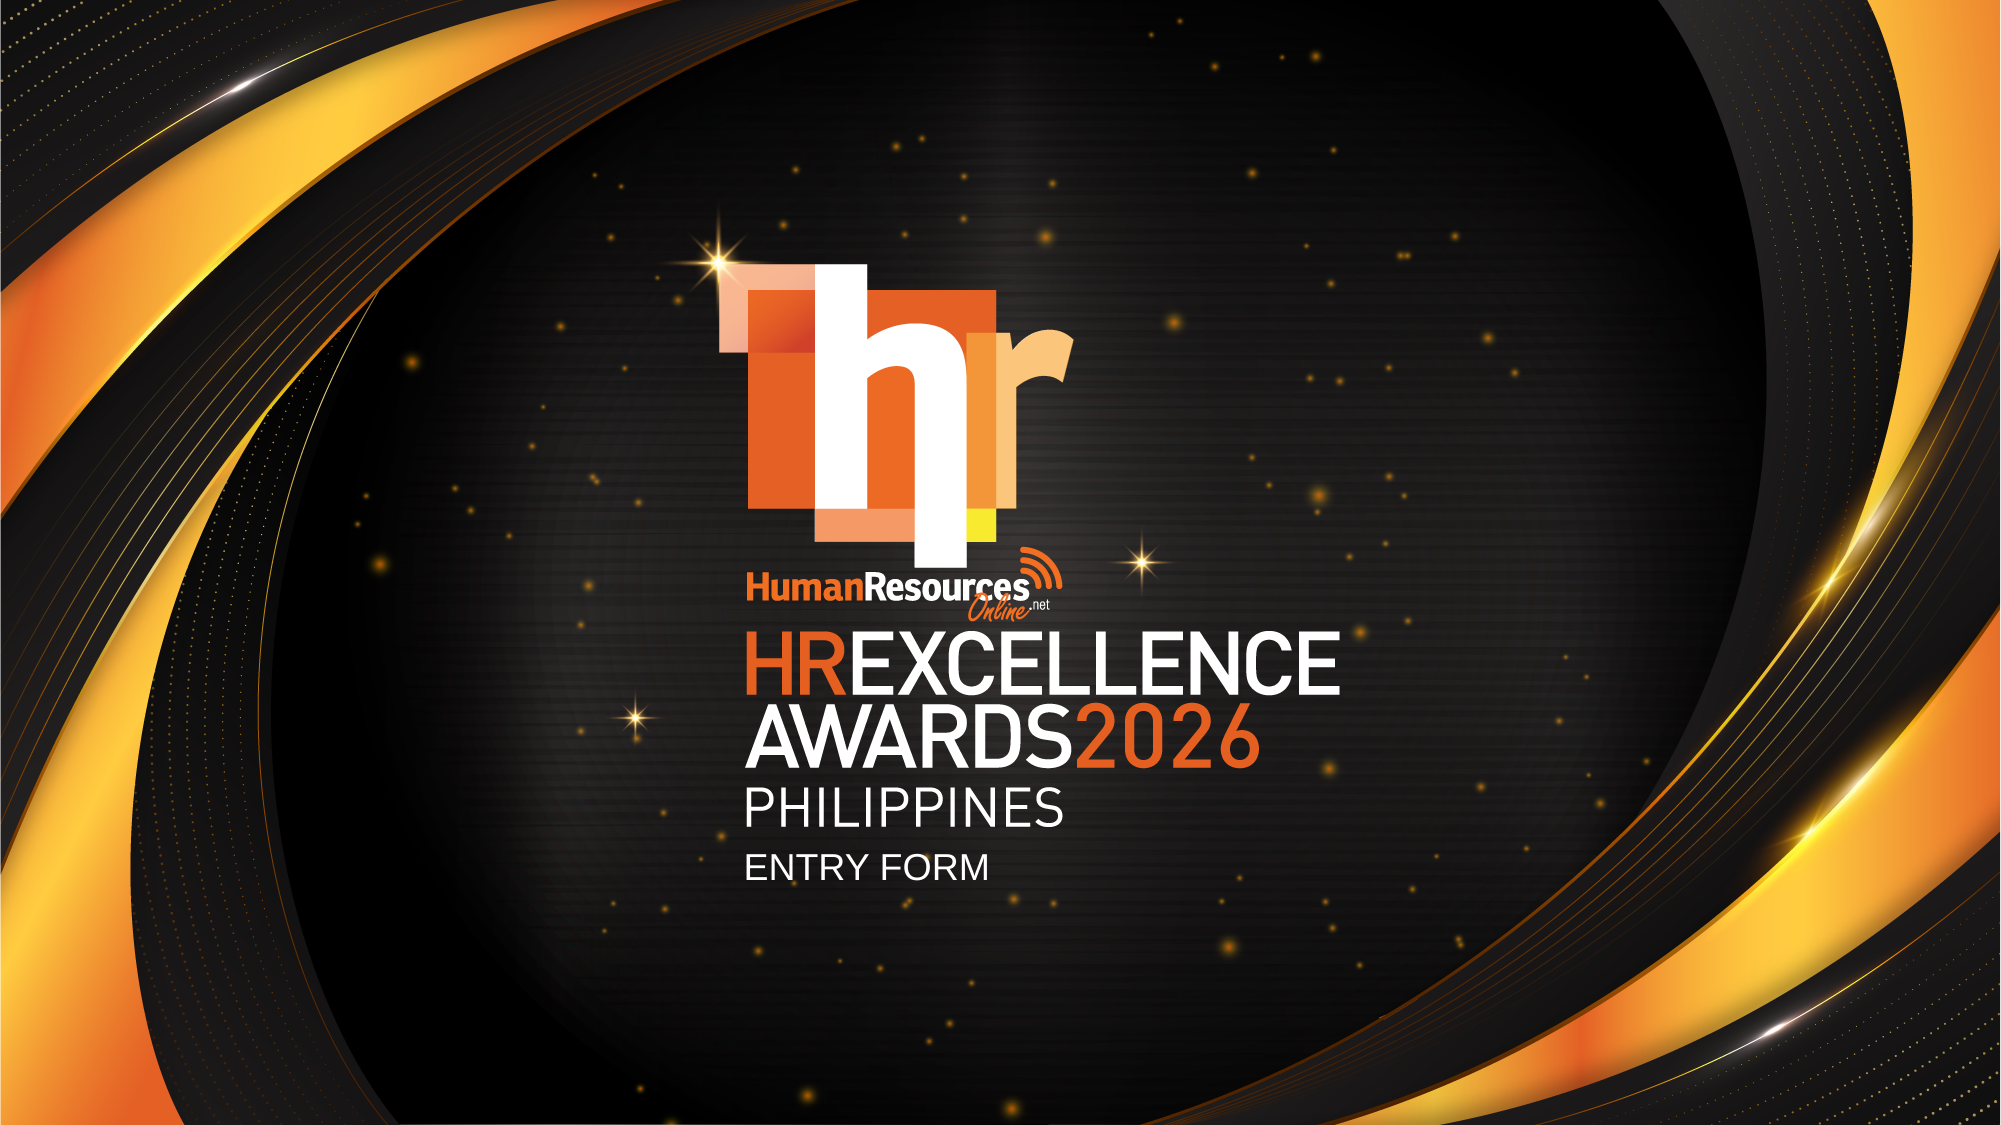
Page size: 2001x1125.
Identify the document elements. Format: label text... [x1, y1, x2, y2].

picture [0, 0, 2001, 1125]
text_box ENTRY FORM [728, 835, 1060, 896]
